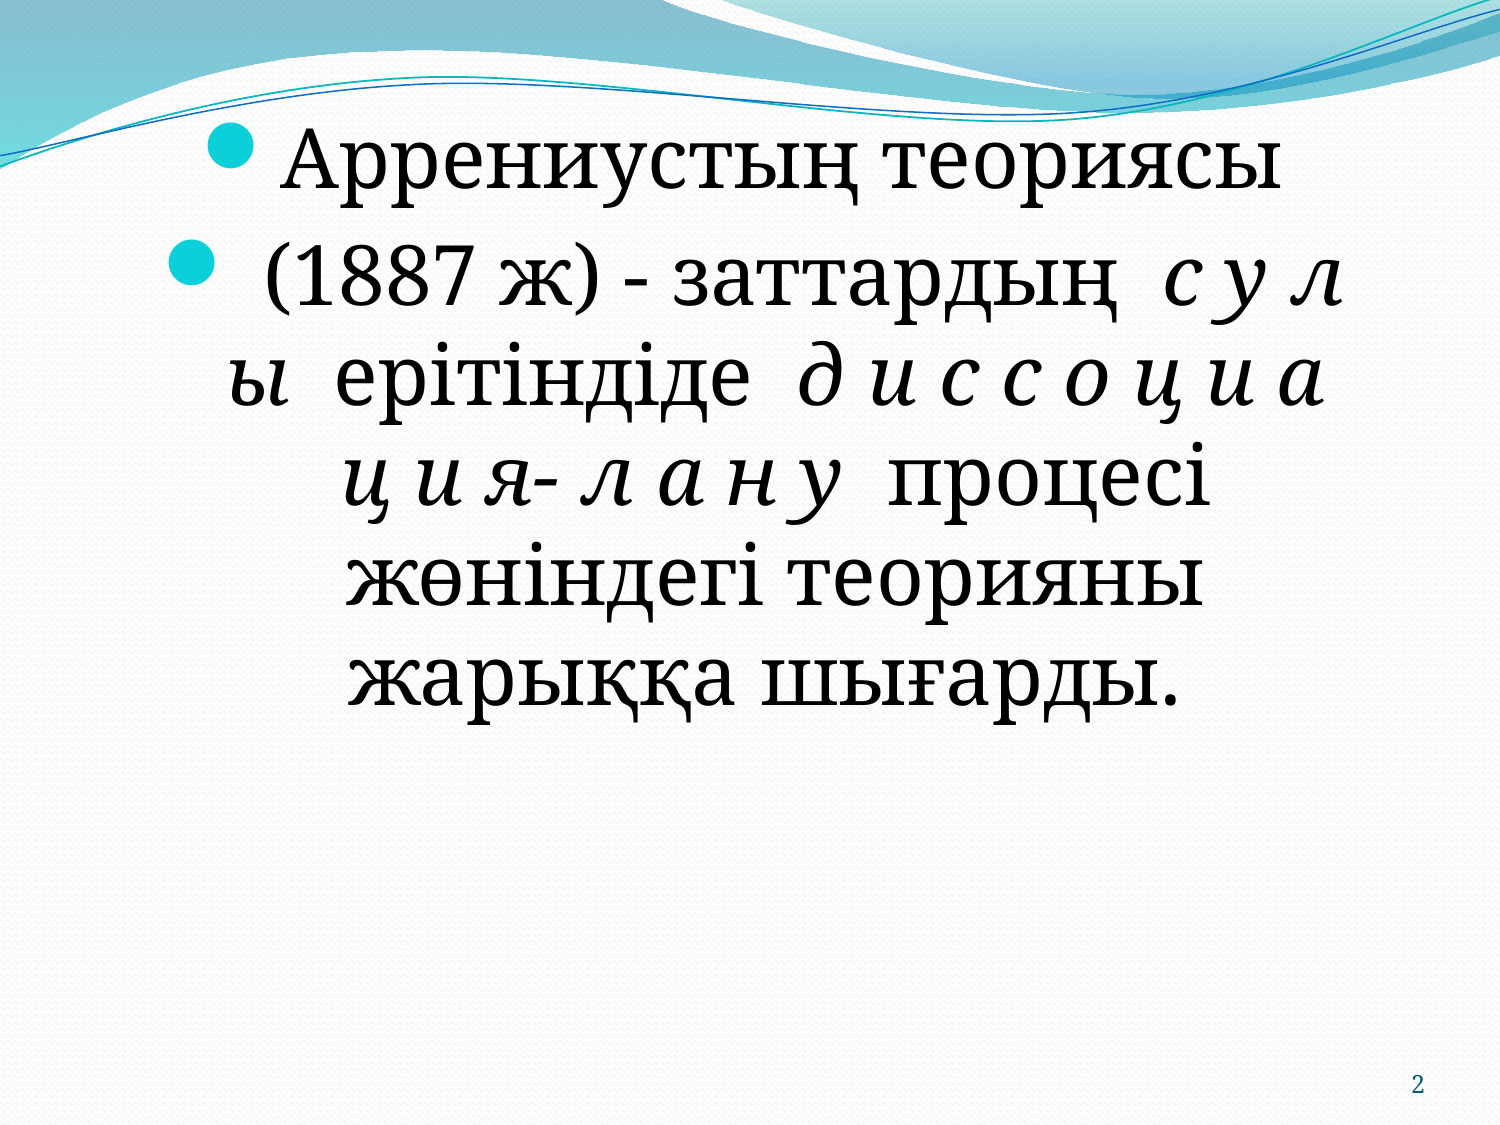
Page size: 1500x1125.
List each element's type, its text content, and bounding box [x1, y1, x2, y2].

list Аррениустың теориясы (1887 ж) - заттардың с у л ы ерітіндіде д и с с о ц и а ц и я- л а н у процесі жөніндегі теорияны жарыққа шығарды. [140, 105, 1367, 1026]
slide_number 2 [1299, 1042, 1425, 1103]
